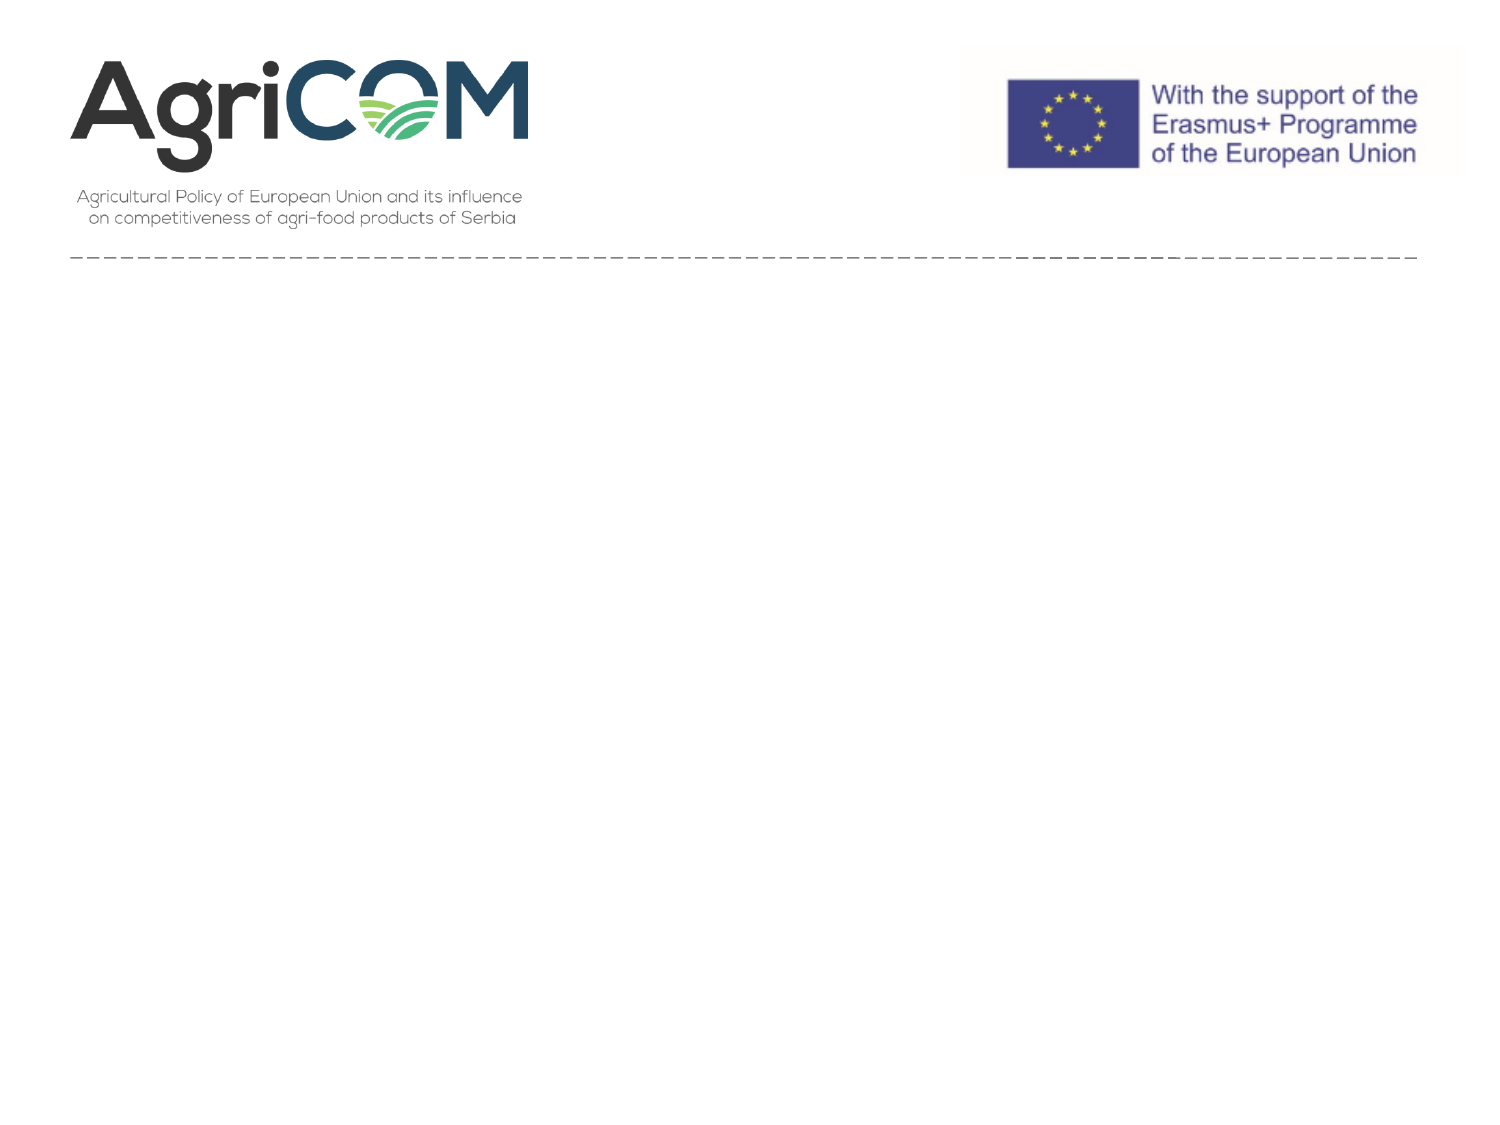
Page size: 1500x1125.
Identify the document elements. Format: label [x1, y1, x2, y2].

list [960, 46, 1466, 176]
picture [70, 58, 528, 230]
